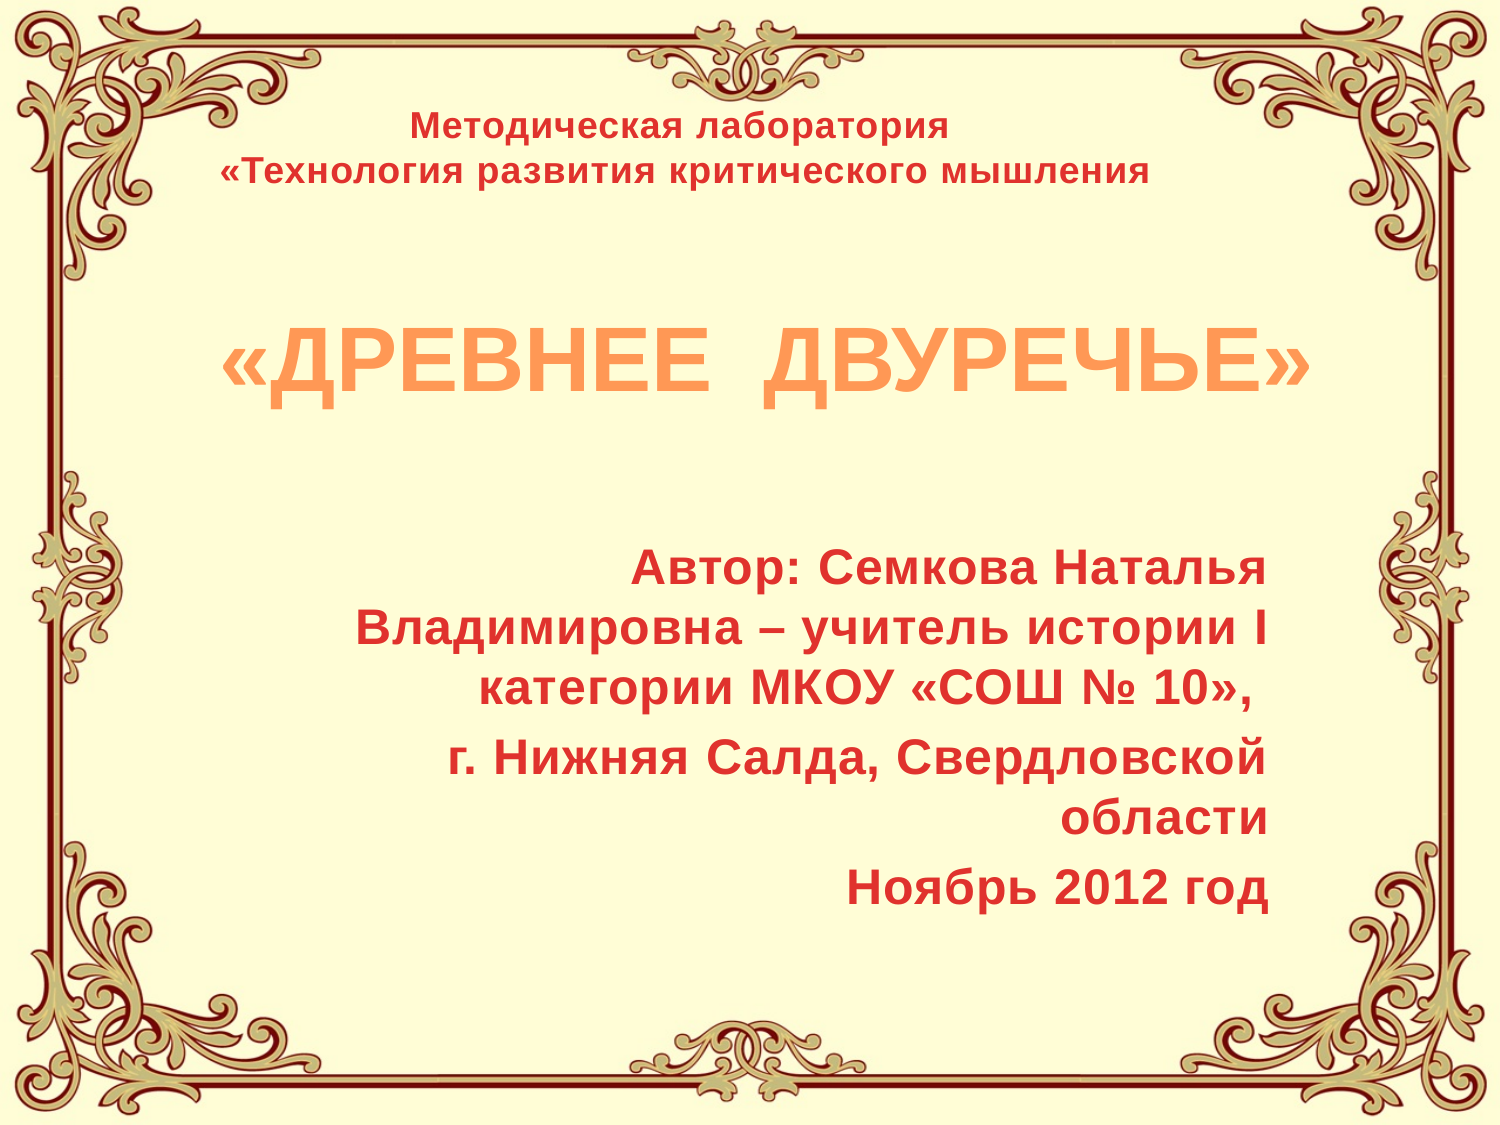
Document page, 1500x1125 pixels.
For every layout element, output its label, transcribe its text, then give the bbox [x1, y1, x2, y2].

subtitle Автор: Семкова Наталья Владимировна – учитель истории I категории МКОУ «СОШ № 10», г. Нижняя Салда, Свердловской области Ноябрь 2012 год [234, 527, 1285, 1009]
picture [0, 0, 1500, 1125]
title «ДРЕВНЕЕ ДВУРЕЧЬЕ» [116, 234, 1393, 476]
text_box Методическая лаборатория «Технология развития критического мышления [204, 93, 1167, 199]
